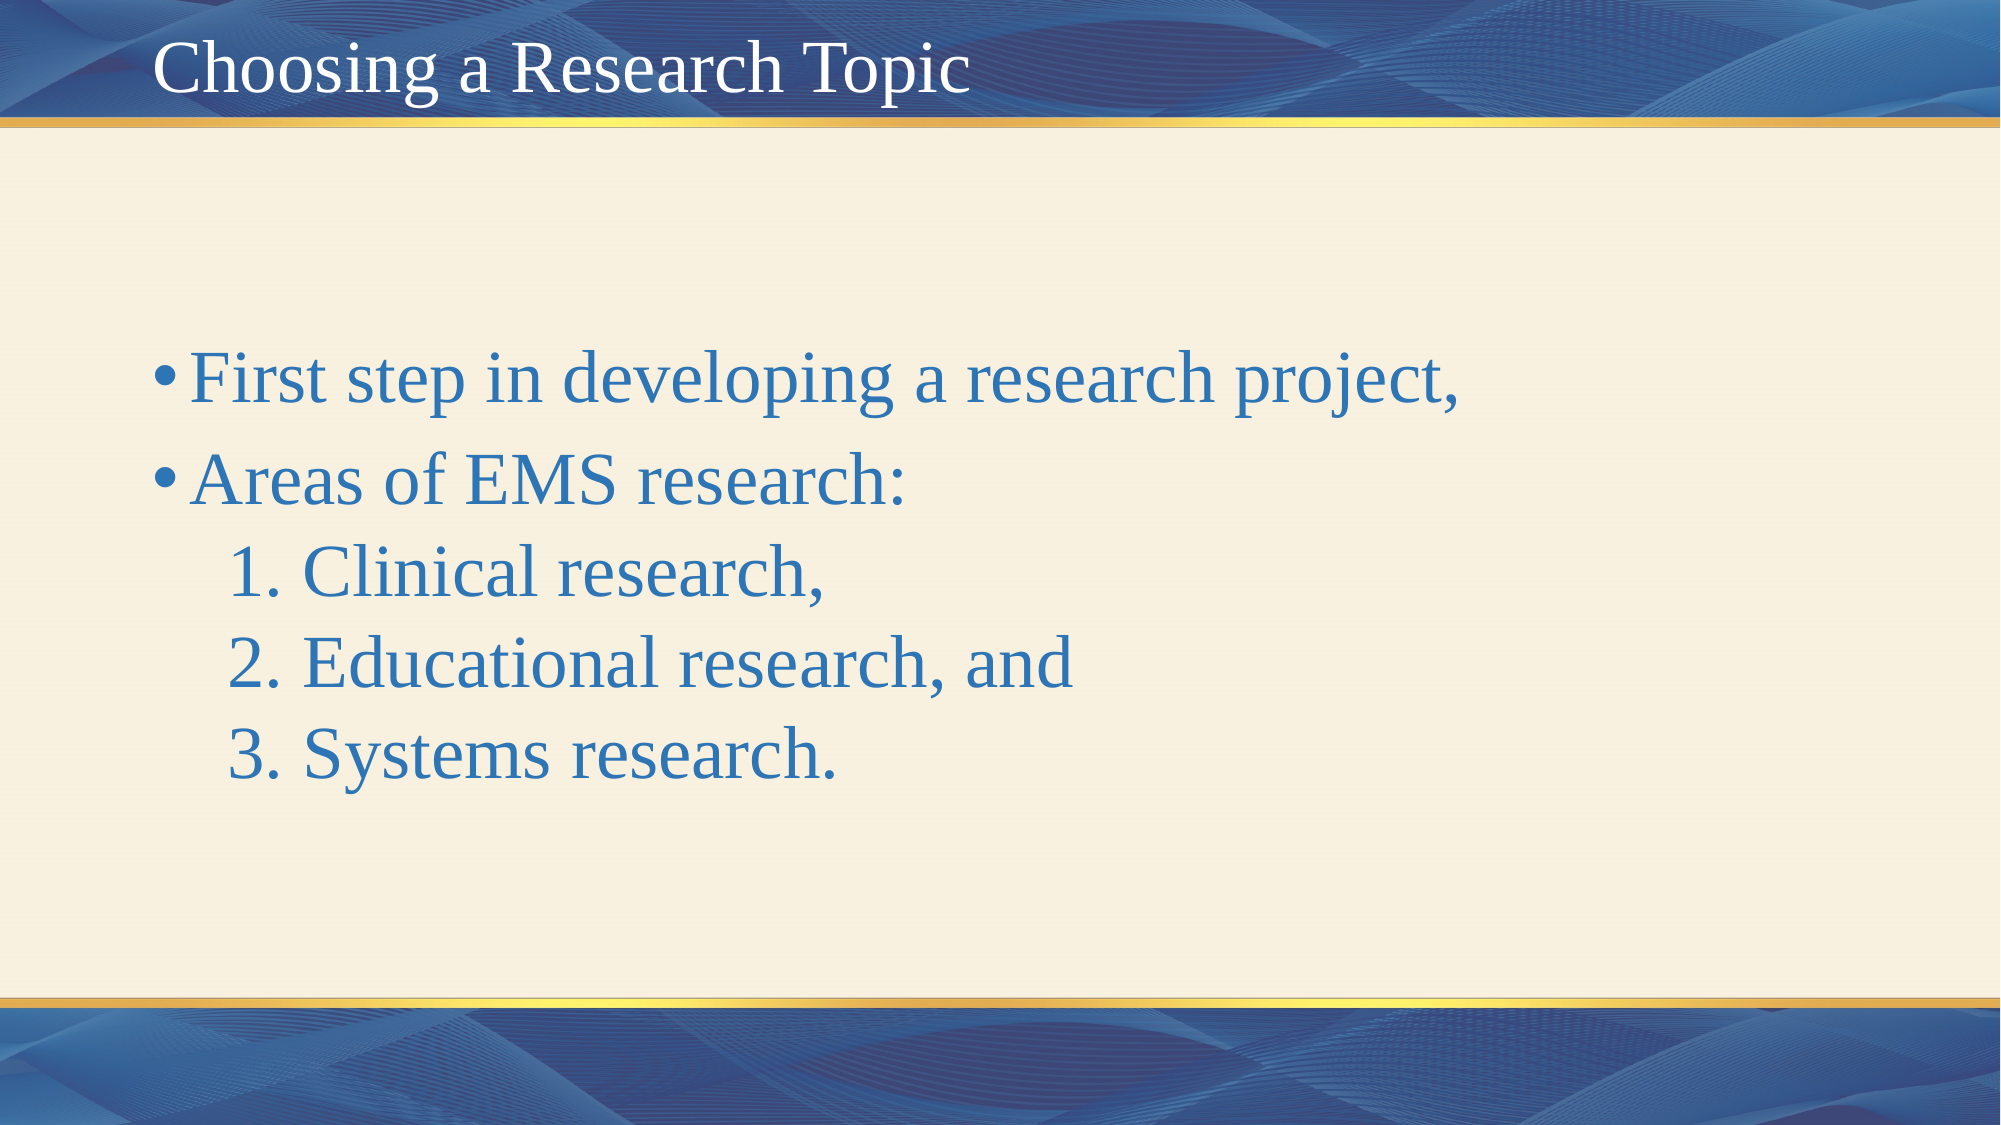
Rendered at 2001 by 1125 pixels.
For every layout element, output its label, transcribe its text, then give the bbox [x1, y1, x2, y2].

list First step in developing a research project, Areas of EMS research: Clinical research, Educational research, and Systems research. [137, 330, 1863, 1045]
title Choosing a Research Topic [137, 0, 1488, 138]
picture [0, 0, 2001, 1125]
